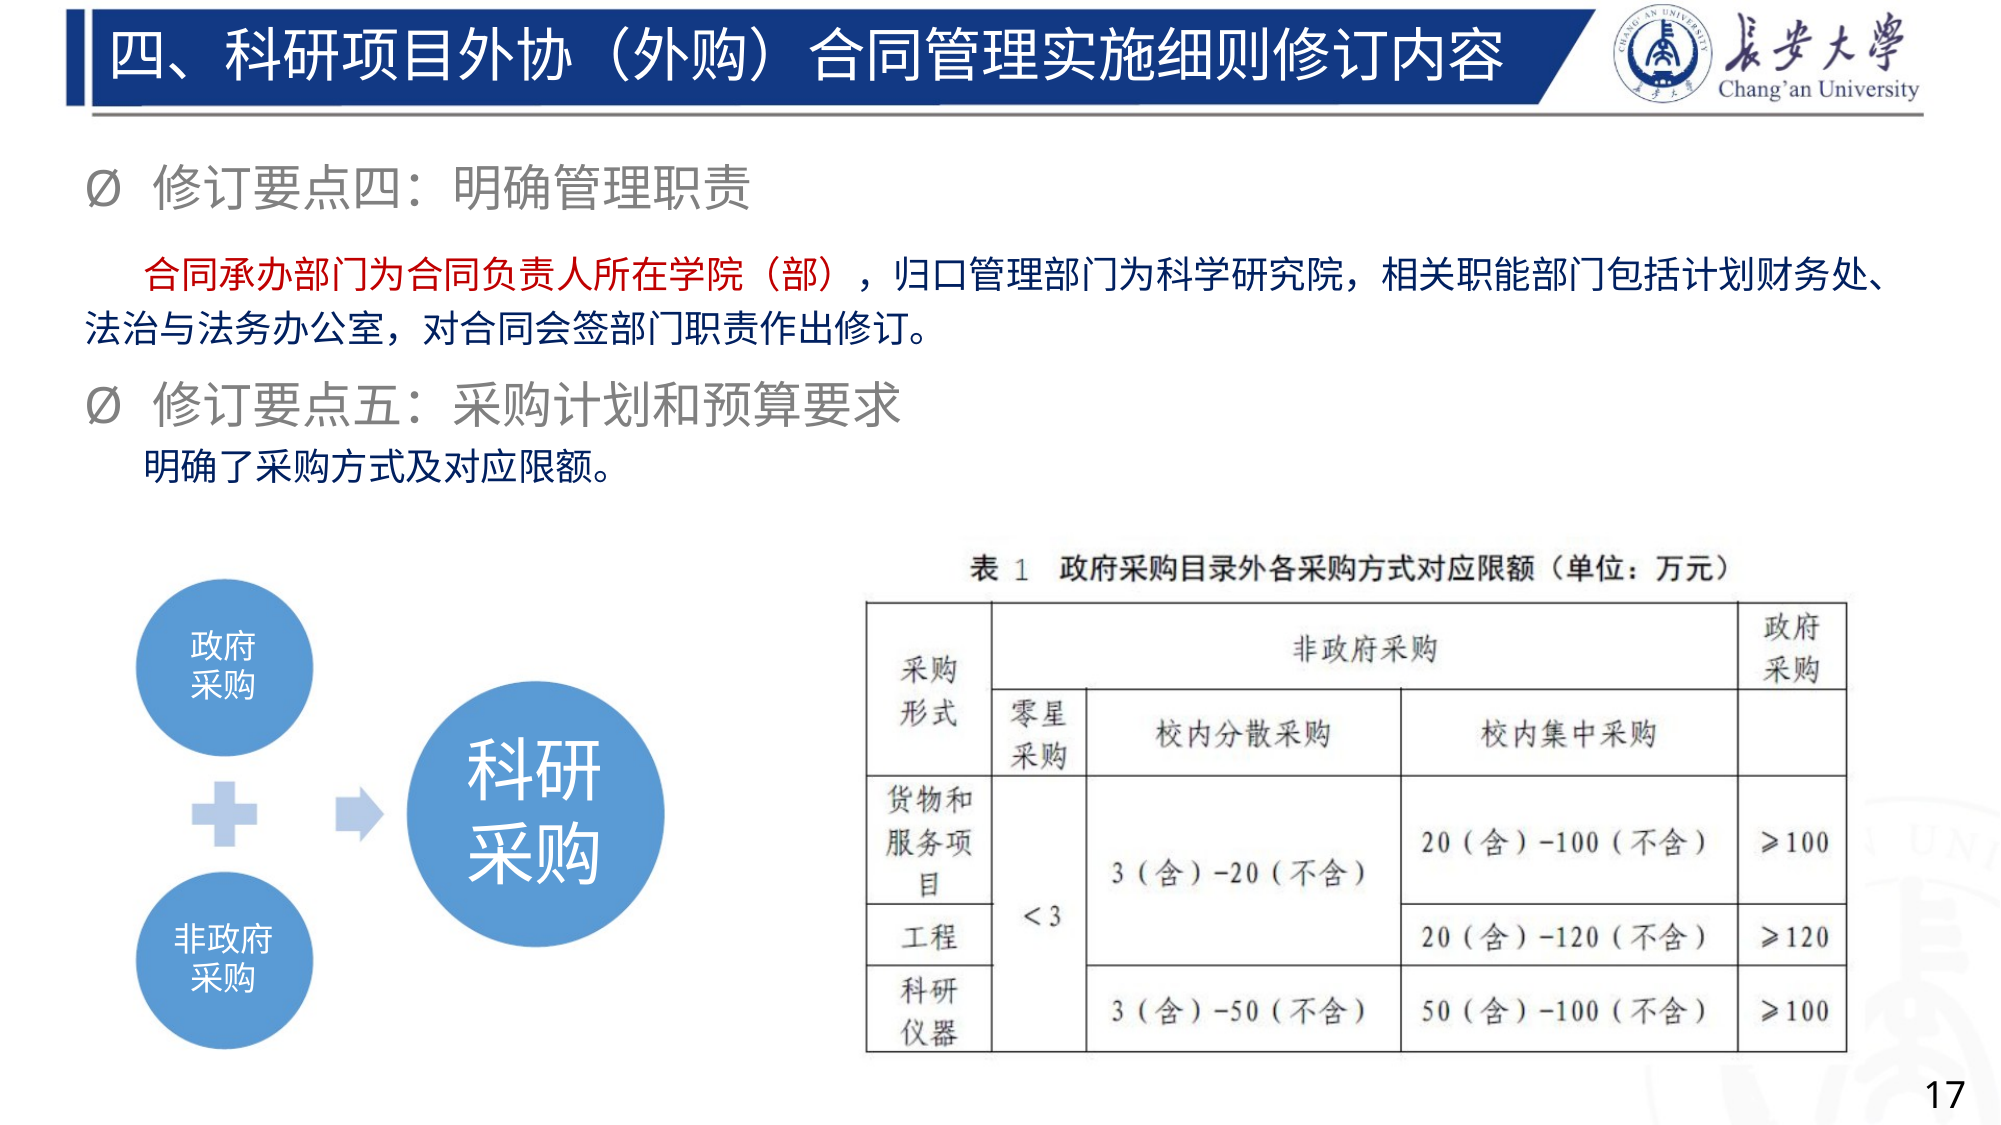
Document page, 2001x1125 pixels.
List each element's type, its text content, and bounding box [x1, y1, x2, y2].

text_box 四、科研项目外协（外购）合同管理实施细则修订内容 [108, 27, 1534, 88]
text_box 政府 采购 [190, 630, 282, 705]
text_box 17 [1923, 1076, 1990, 1116]
text_box 合同承办部门为合同负责人所在学院（部），归口管理部门为科学研究院，相关职能部门包括计划财务处、 法治与法务办公室，对合同会签部门职责作出修订。 [84, 256, 1931, 350]
text_box 明确了采购方式及对应限额。 [143, 449, 656, 489]
text_box Ø 修订要点四：明确管理职责 [84, 163, 766, 217]
text_box [0, 0, 2000, 1125]
text_box 非政府 采购 [173, 923, 299, 997]
text_box 科研 采购 [466, 737, 629, 893]
text_box Ø 修订要点五：采购计划和预算要求 [84, 381, 916, 434]
